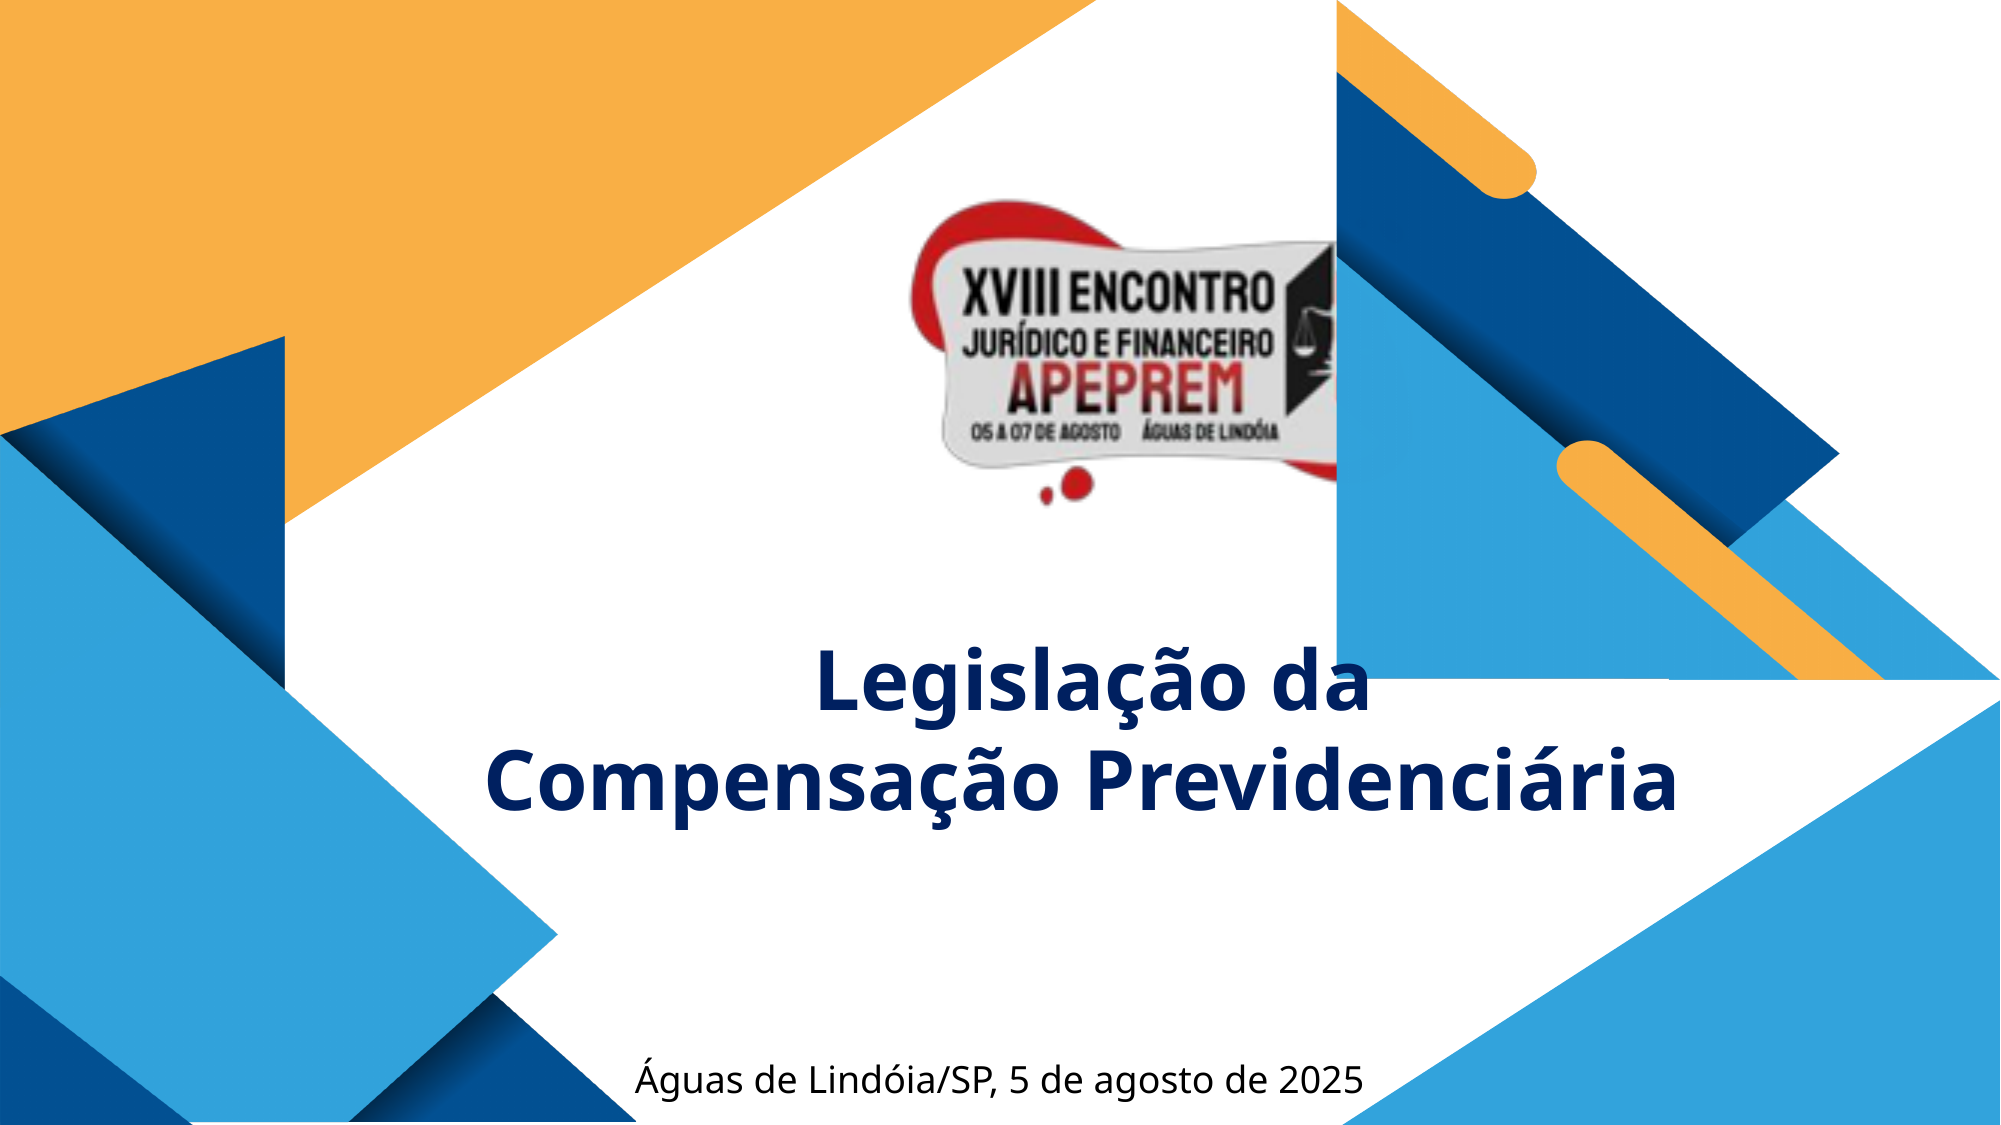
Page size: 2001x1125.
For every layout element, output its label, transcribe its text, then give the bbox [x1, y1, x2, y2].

text_box [1336, 0, 2000, 680]
text_box Legislação da Compensação Previdenciária [381, 619, 1806, 835]
text_box Águas de Lindóia/SP, 5 de agosto de 2025 [620, 1048, 1239, 1109]
text_box [0, 390, 637, 1125]
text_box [0, 0, 1190, 390]
picture [865, 161, 1485, 539]
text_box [1239, 852, 2000, 1125]
